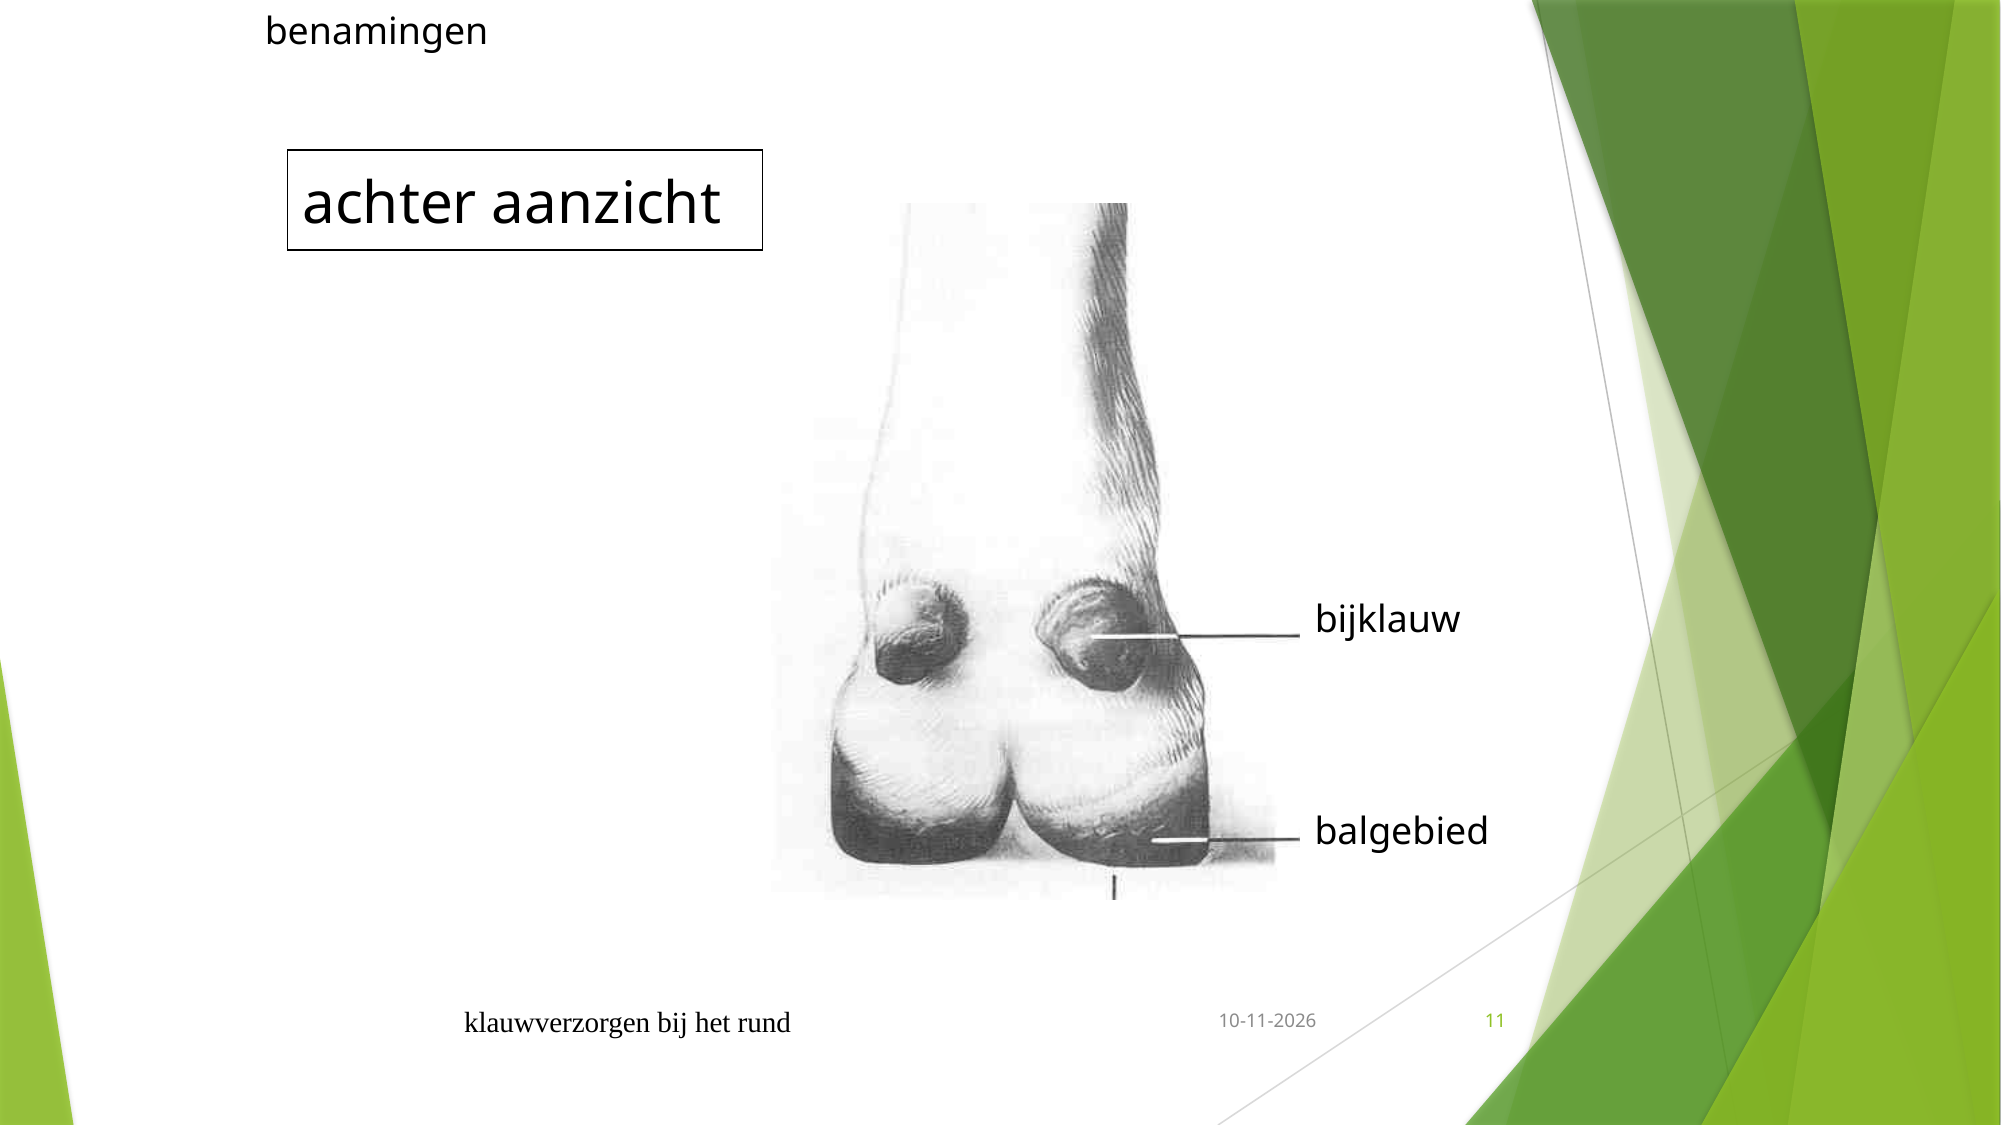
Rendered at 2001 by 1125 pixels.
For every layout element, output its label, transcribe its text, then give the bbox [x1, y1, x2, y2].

text_box benamingen [249, 0, 750, 60]
picture [771, 202, 1301, 901]
text_box balgebied [1305, 799, 1763, 860]
slide_number 11 [1409, 991, 1522, 1051]
text_box achter aanzicht [287, 149, 763, 250]
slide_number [1181, 991, 1332, 1051]
text_box bijklauw [1305, 587, 1713, 648]
footer klauwverzorgen bij het rund [111, 991, 1145, 1051]
